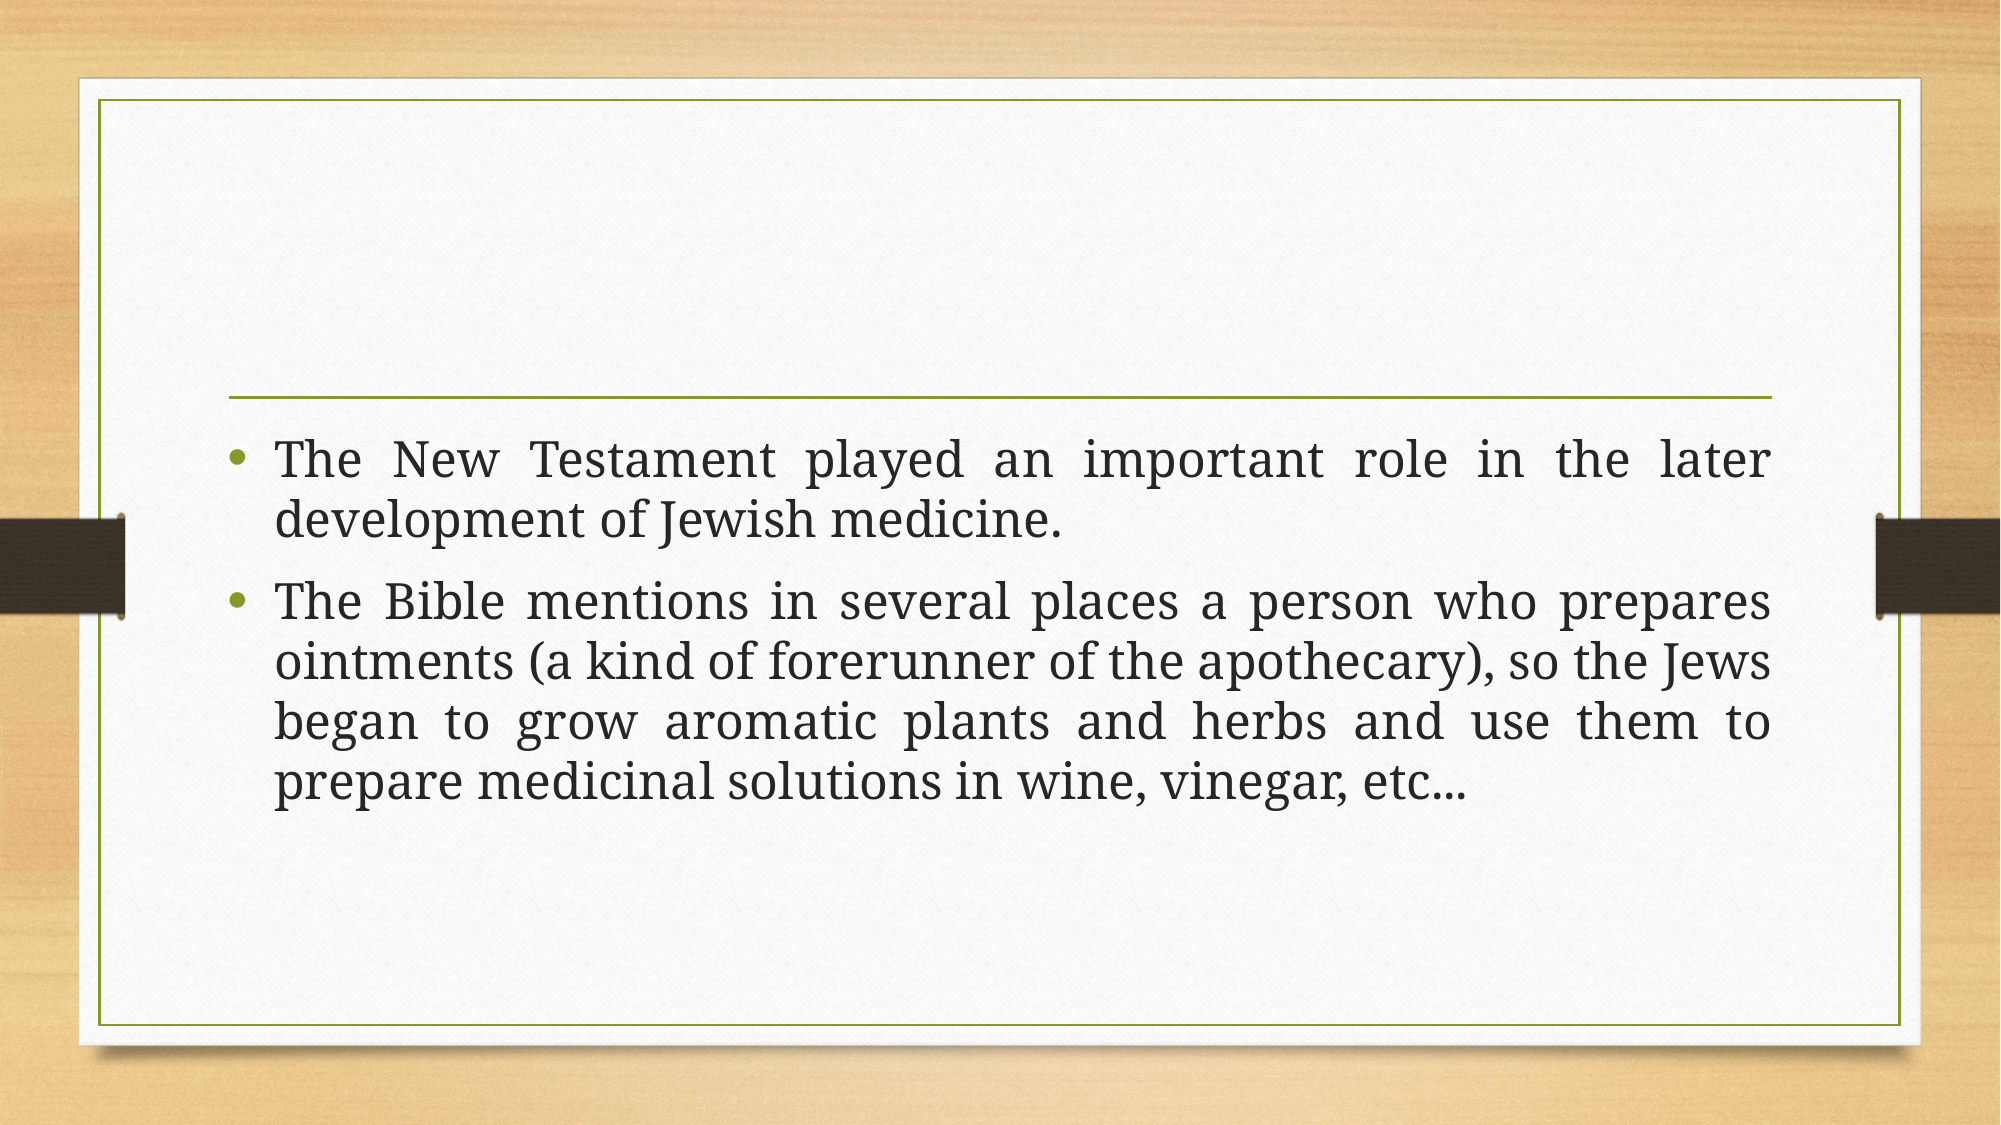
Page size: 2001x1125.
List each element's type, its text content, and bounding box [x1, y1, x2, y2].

list The New Testament played an important role in the later development of Jewish medicine. The Bible mentions in several places a person who prepares ointments (a kind of forerunner of the apothecary), so the Jews began to grow aromatic plants and herbs and use them to prepare medicinal solutions in wine, vinegar, etc... [212, 419, 1788, 964]
picture [0, 0, 2001, 1125]
